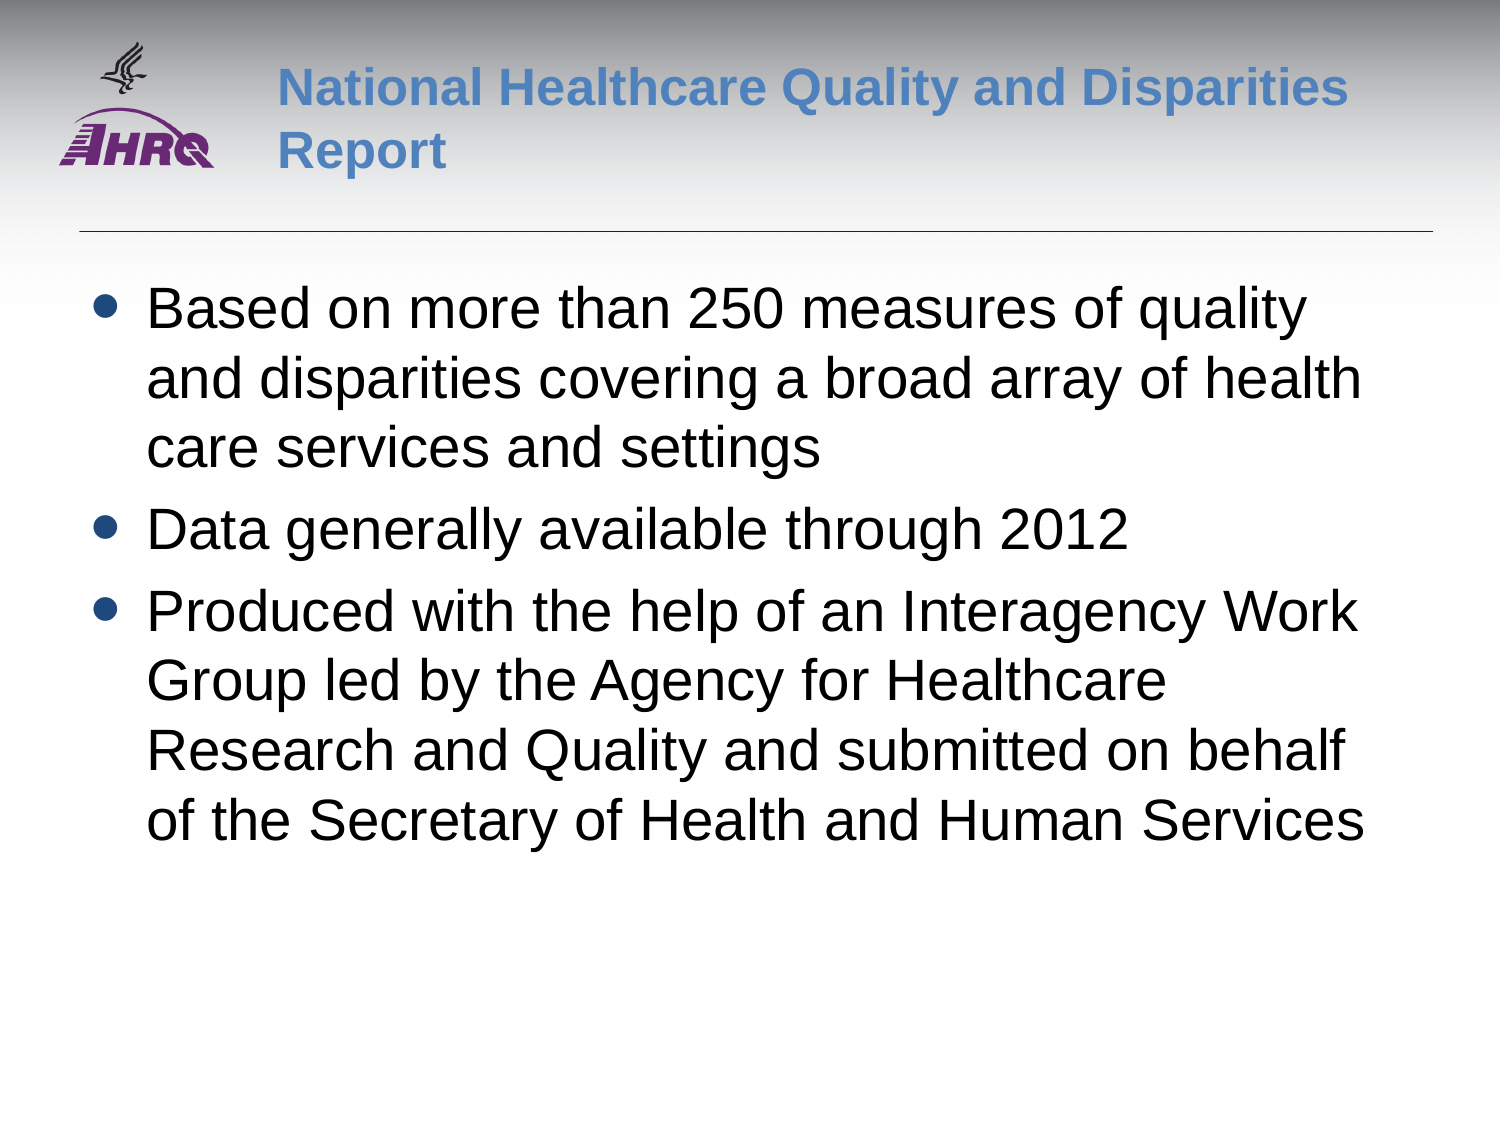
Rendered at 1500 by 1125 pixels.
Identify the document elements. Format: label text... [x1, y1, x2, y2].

picture [0, 0, 1500, 1125]
title National Healthcare Quality and Disparities Report [262, 45, 1425, 188]
list Based on more than 250 measures of quality and disparities covering a broad array of health care services and settings Data generally available through 2012 Produced with the help of an Interagency Work Group led by the Agency for Healthcare Research and Quality and submitted on behalf of the Secretary of Health and Human Services [75, 262, 1425, 1005]
